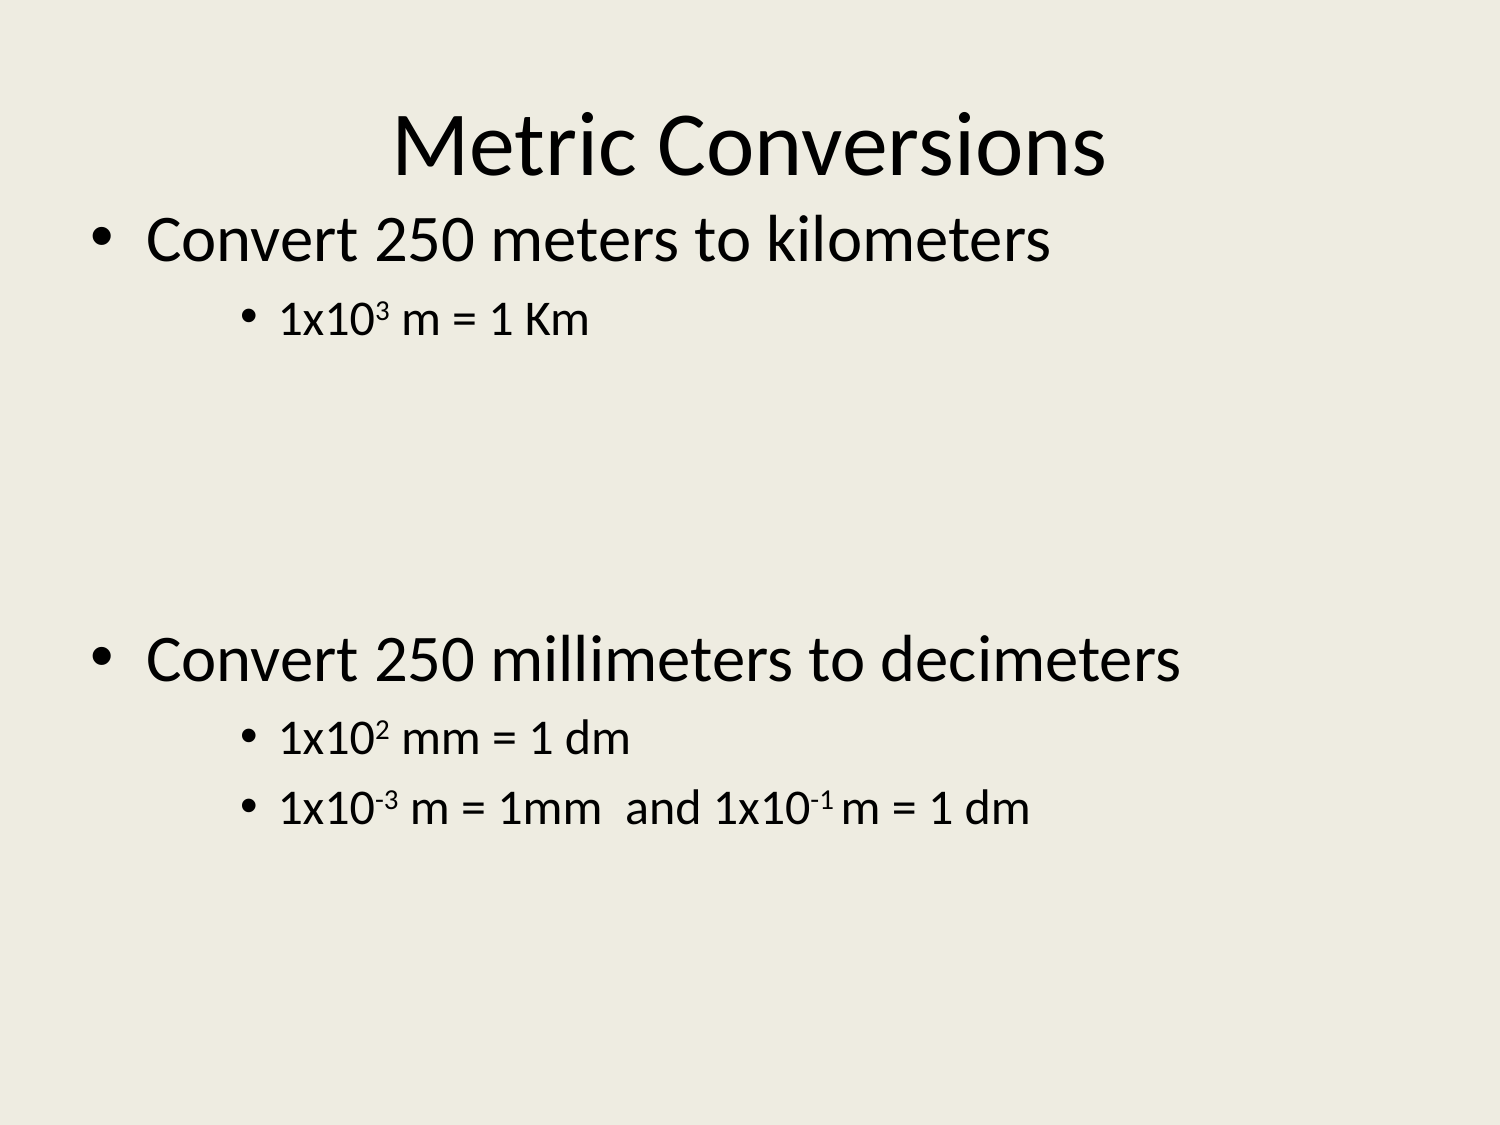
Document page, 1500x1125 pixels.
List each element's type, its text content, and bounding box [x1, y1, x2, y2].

title Metric Conversions [75, 45, 1425, 187]
list Convert 250 meters to kilometers 1x103 m = 1 Km Convert 250 millimeters to decimeters 1x102 mm = 1 dm 1x10-3 m = 1mm and 1x10-1 m = 1 dm [75, 187, 1425, 1088]
